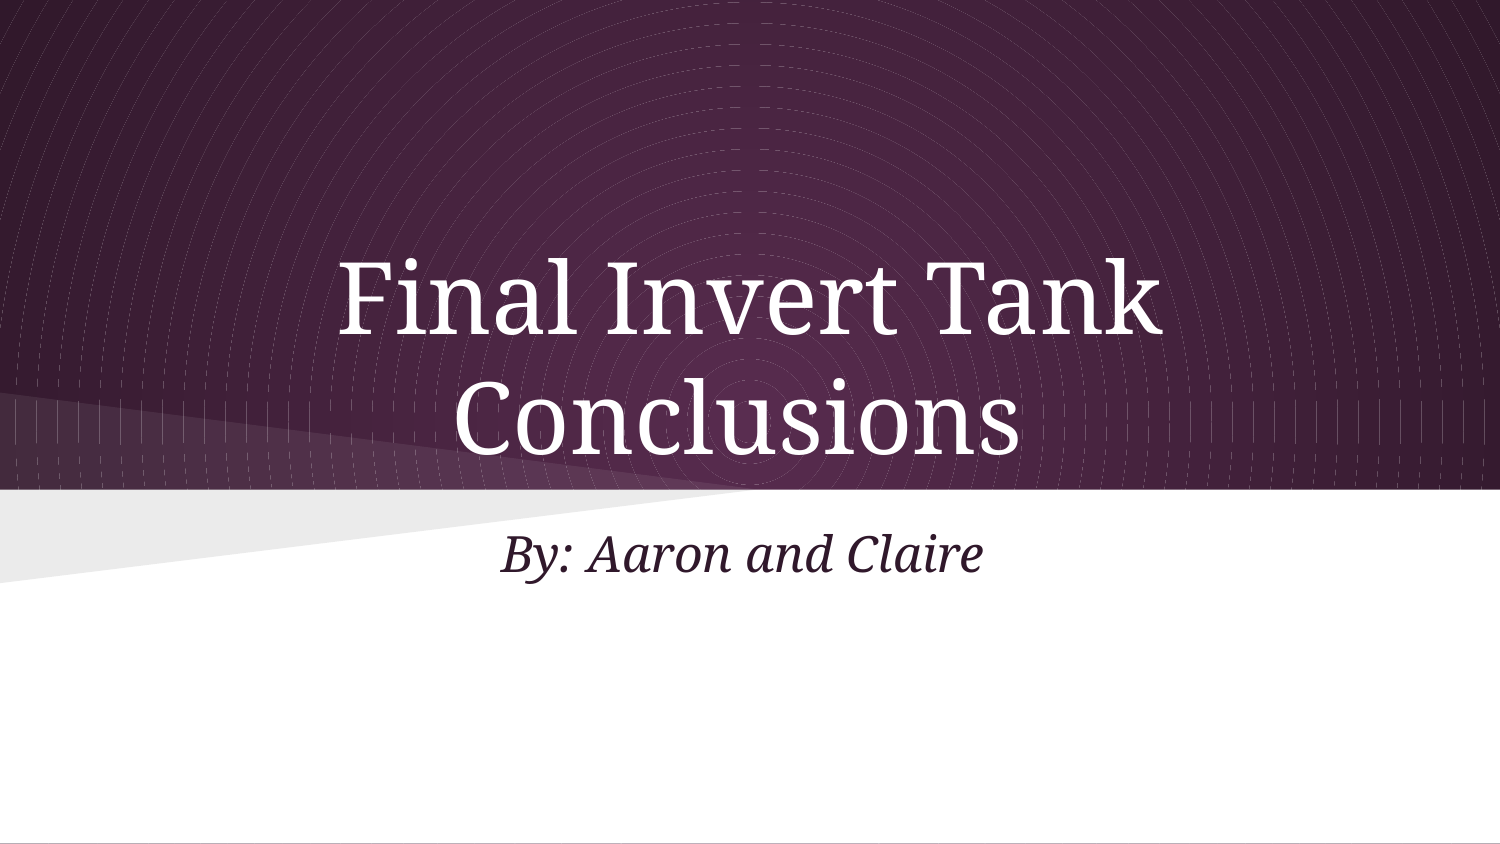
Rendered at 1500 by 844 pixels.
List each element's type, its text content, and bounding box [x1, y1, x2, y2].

title Final Invert Tank Conclusions [112, 286, 1388, 490]
subtitle By: Aaron and Claire [112, 507, 1388, 617]
